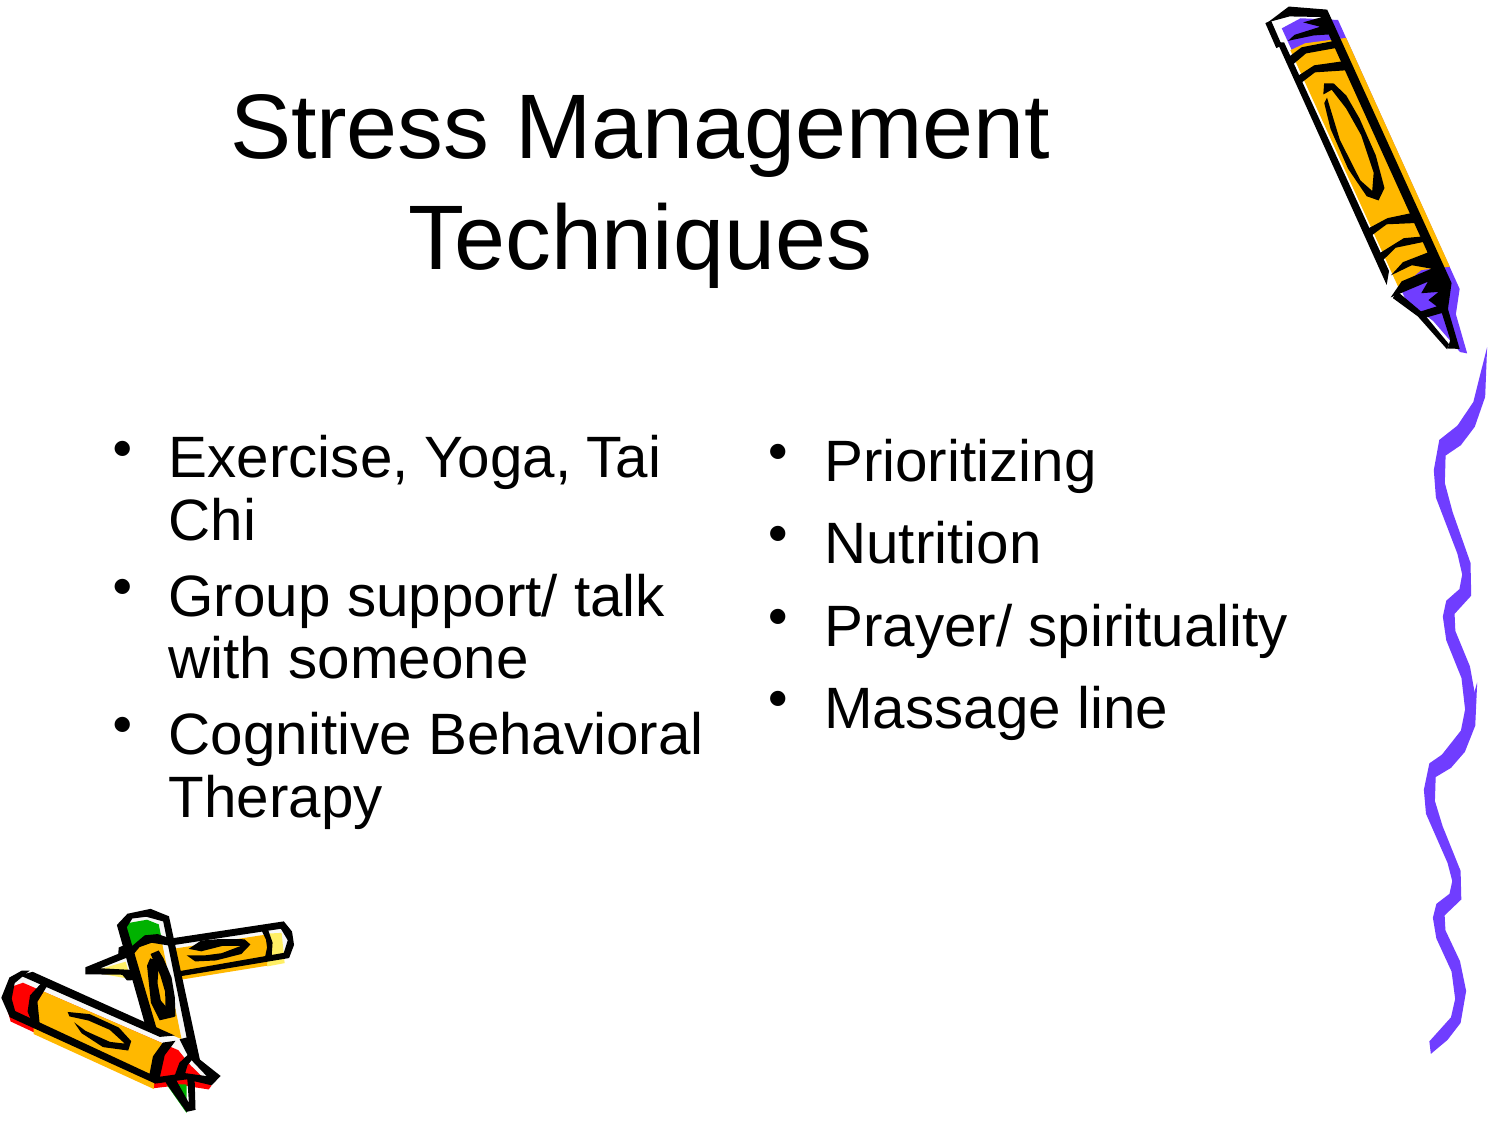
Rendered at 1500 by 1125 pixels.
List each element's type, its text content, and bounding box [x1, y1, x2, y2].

list Exercise, Yoga, Tai Chi Group support/ talk with someone Cognitive Behavioral Therapy [111, 427, 732, 901]
title Stress Management Techniques [40, 24, 1241, 288]
text_box Prioritizing Nutrition Prayer/ spirituality Massage line [760, 333, 1380, 748]
